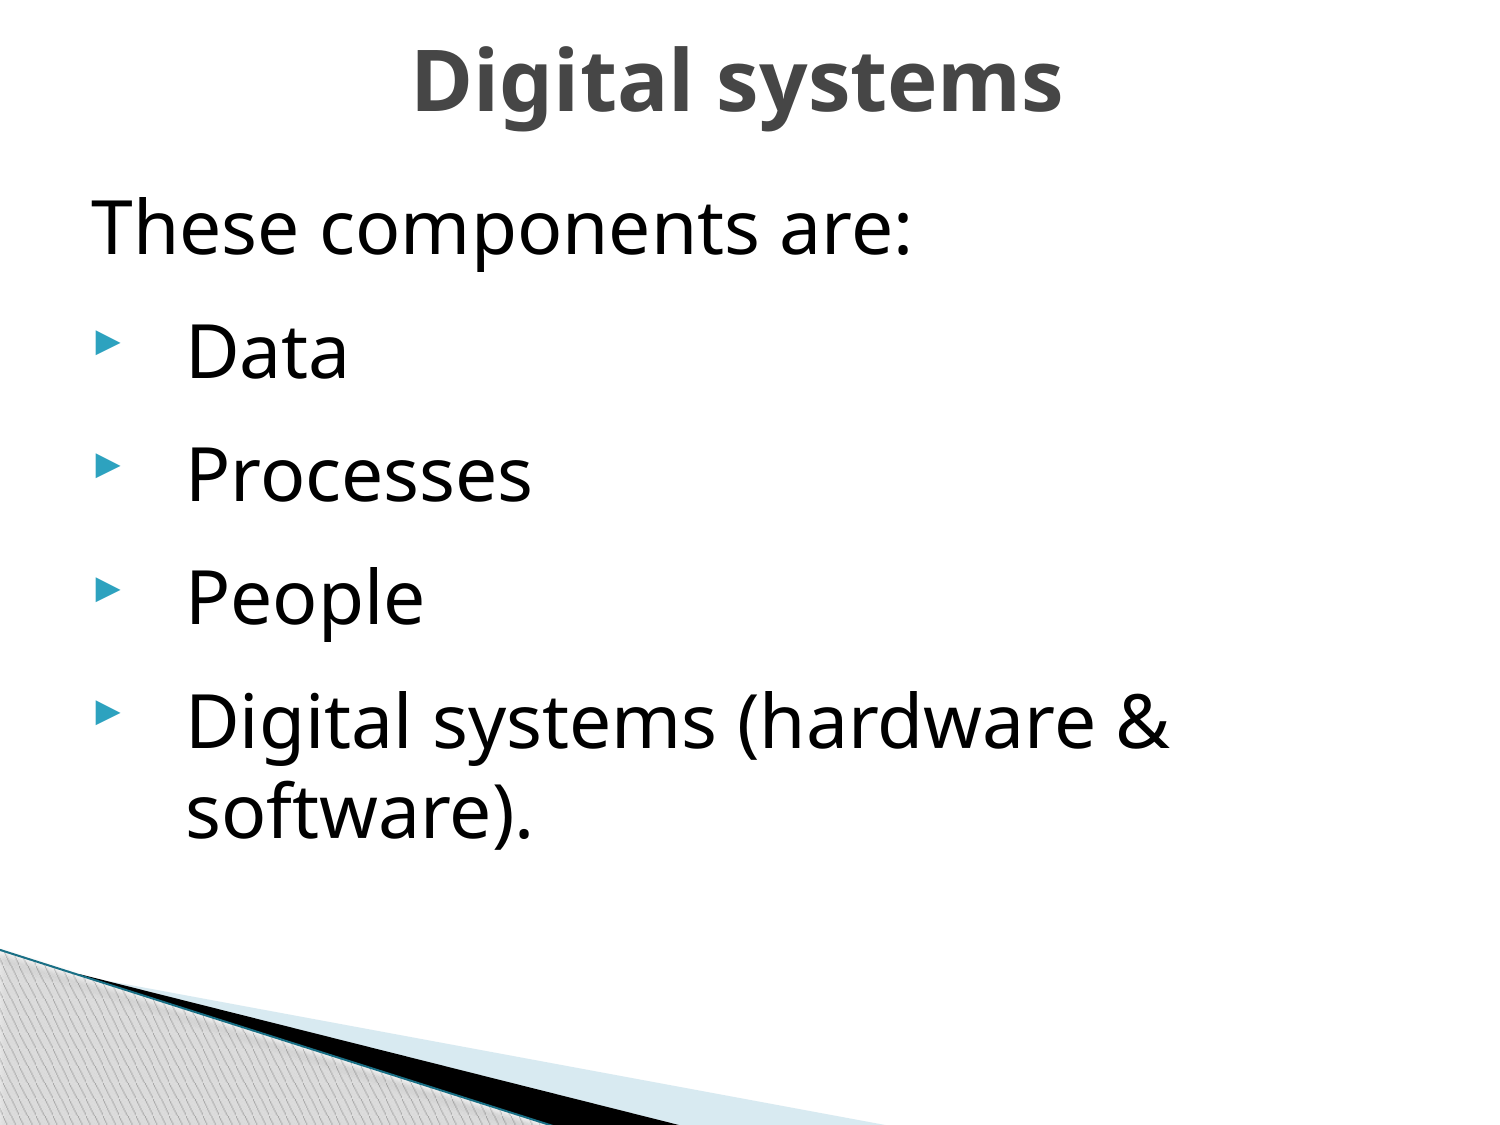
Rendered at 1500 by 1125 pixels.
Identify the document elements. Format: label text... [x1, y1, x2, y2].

list These components are: Data Processes People Digital systems (hardware & software). [76, 172, 1400, 1059]
title Digital systems [100, 0, 1376, 172]
